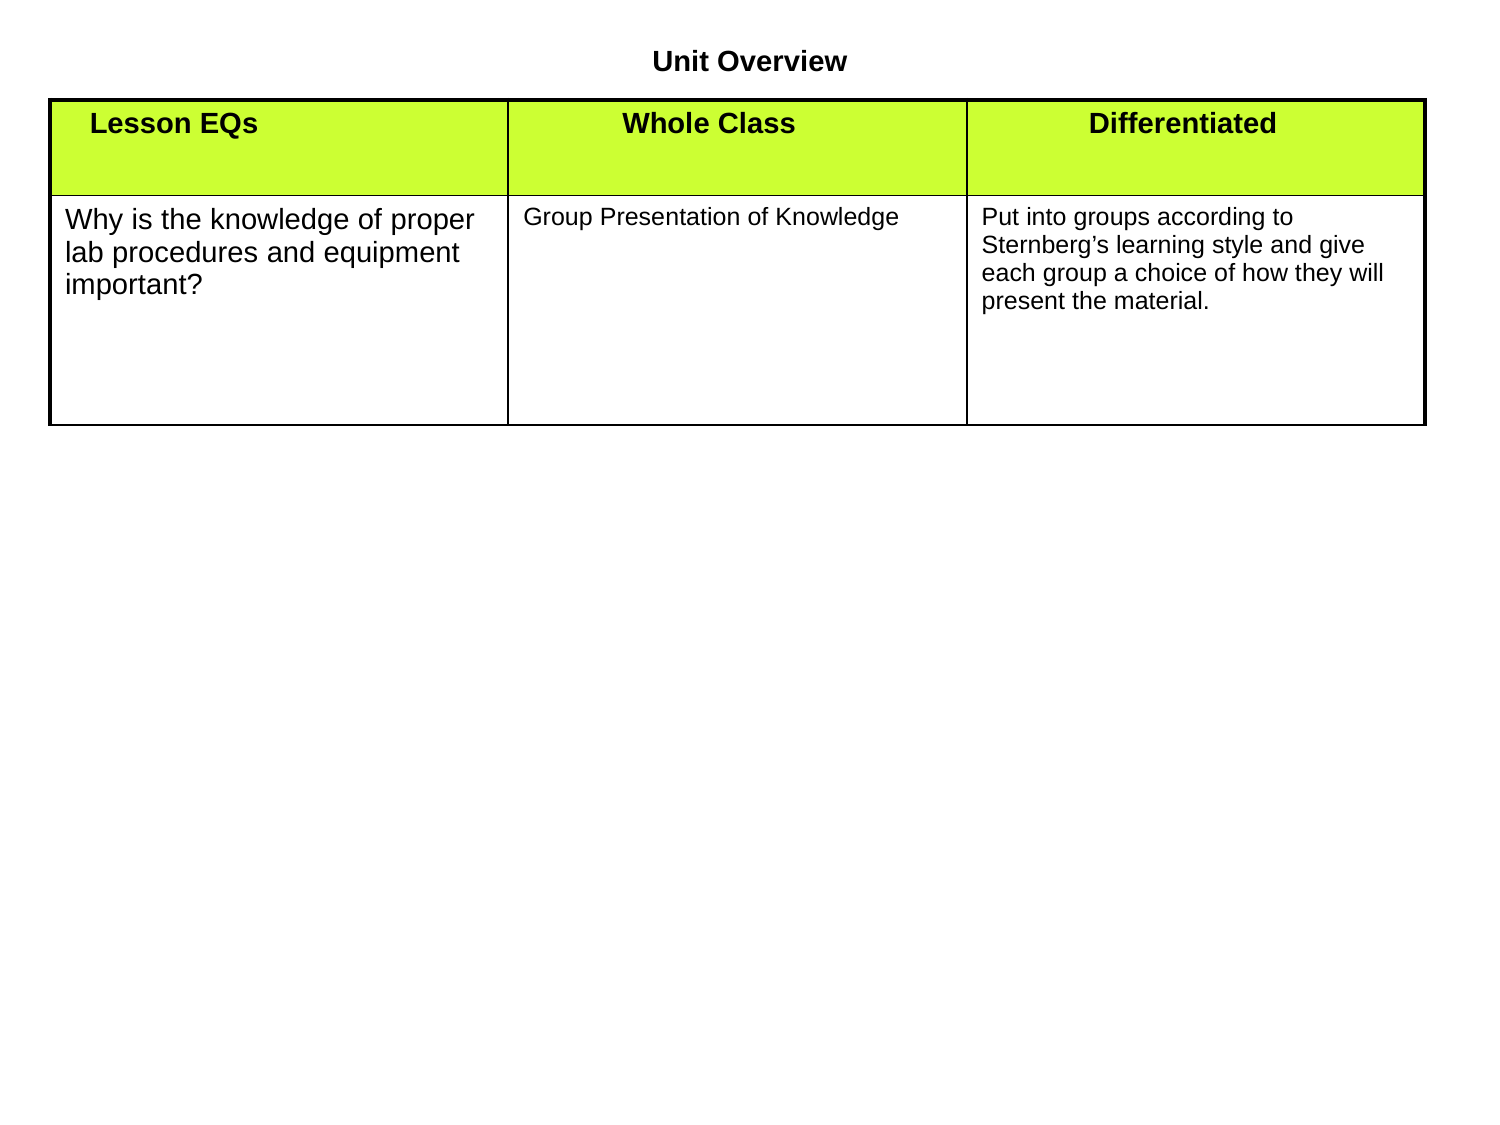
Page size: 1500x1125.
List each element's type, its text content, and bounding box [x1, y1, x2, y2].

text_box Unit Overview [74, 45, 1425, 75]
table_header Lesson EQs [52, 102, 507, 195]
table_cell Group Presentation of Knowledge [509, 196, 966, 424]
table_header Whole Class [509, 102, 966, 195]
table_cell Why is the knowledge of proper lab procedures and equipment important? [52, 196, 507, 424]
table_cell Put into groups according to Sternberg’s learning style and give each group a choice of how they will present the material. [968, 196, 1423, 424]
table_header Differentiated [968, 102, 1423, 195]
